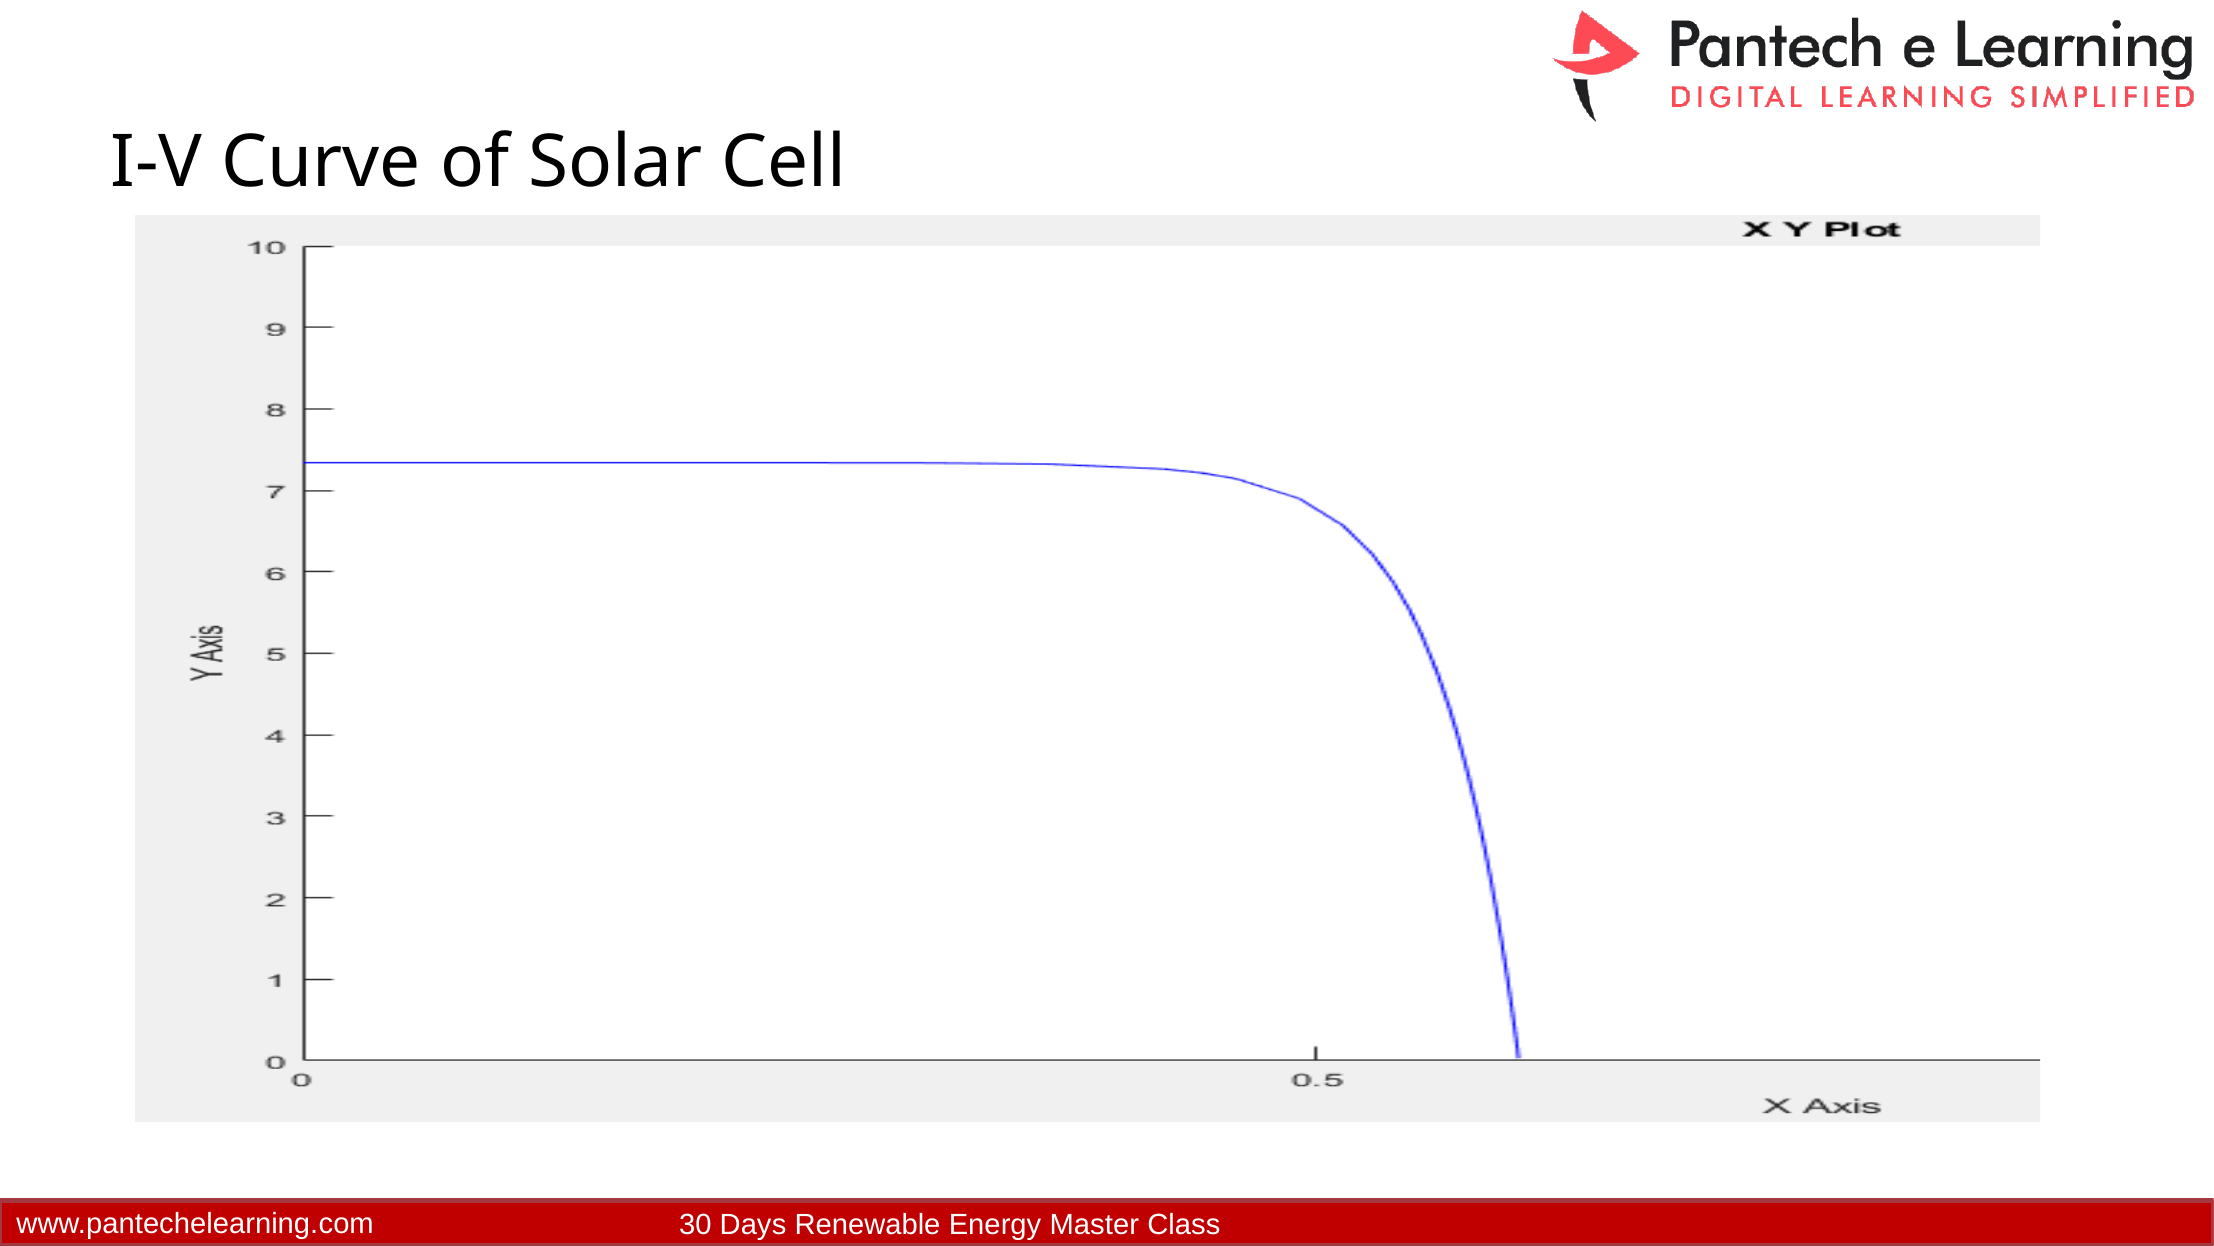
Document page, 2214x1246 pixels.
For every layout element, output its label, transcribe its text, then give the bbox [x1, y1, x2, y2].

picture [134, 215, 2041, 1122]
title I-V Curve of Solar Cell [110, 99, 2105, 216]
picture [1522, 0, 2214, 175]
